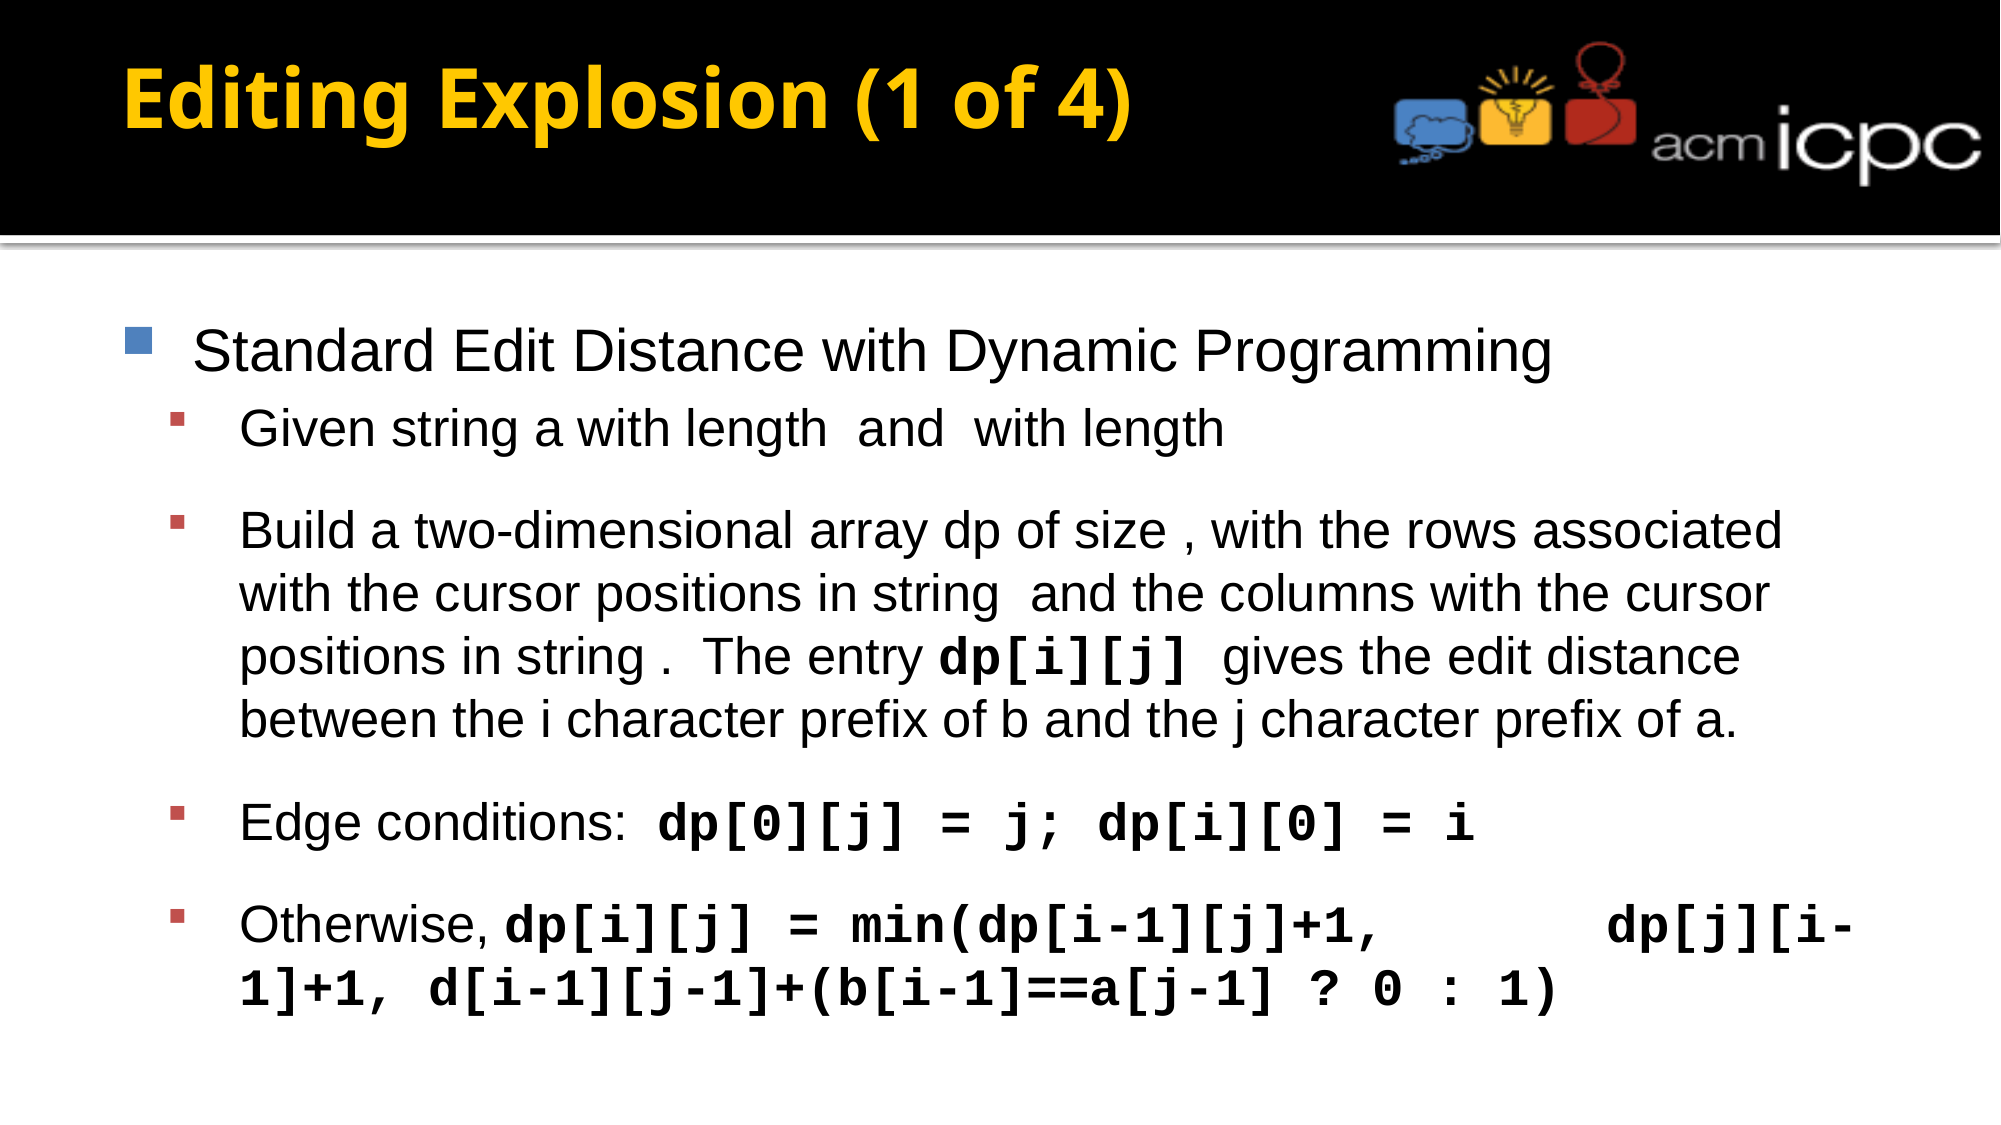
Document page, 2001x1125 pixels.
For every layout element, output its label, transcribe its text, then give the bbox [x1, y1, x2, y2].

title Editing Explosion (1 of 4) [99, 25, 1350, 231]
picture [1366, 24, 2000, 191]
